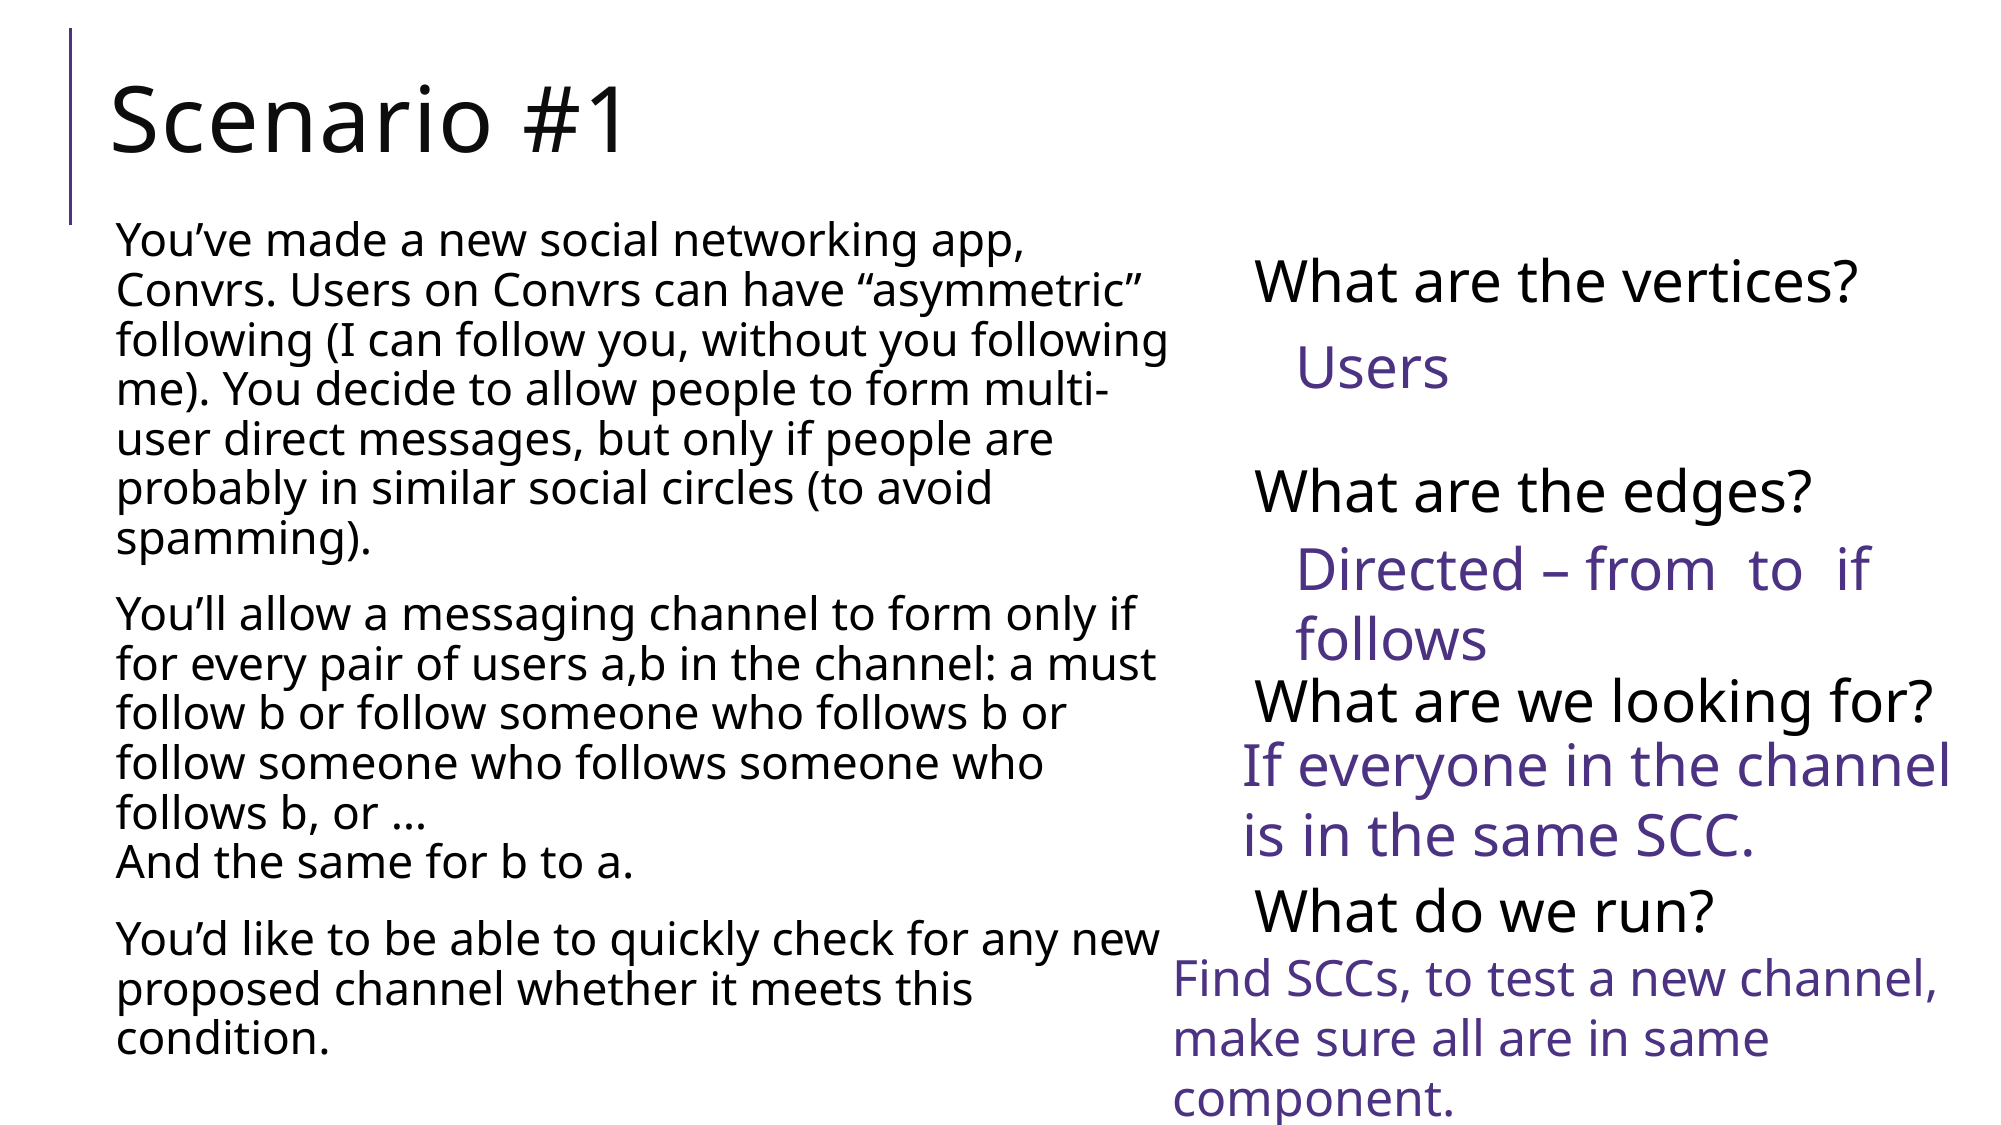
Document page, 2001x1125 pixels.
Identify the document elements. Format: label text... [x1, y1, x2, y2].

text_box Users [1280, 322, 1661, 408]
text_box Find SCCs, to test a new channel, make sure all are in same component. [1157, 938, 2000, 1125]
text_box If everyone in the channel is in the same SCC. [1228, 720, 2000, 876]
title Scenario #1 [94, 43, 1930, 210]
text_box What are the vertices? What are the edges? What are we looking for? What do we run? [1239, 876, 1966, 938]
text_box What are the vertices? What are the edges? What are we looking for? What do we run? [1239, 236, 1966, 720]
list You’ve made a new social networking app, Convrs. Users on Convrs can have “asymmetric” following (I can follow you, without you following me). You decide to allow people to form multi-user direct messages, but only if people are probably in similar social circles (to avoid spamming). You’ll allow a messaging channel to form only if for every pair of users a,b in the channel: a must follow b or follow someone who follows b or follow someone who follows someone who follows b, or … And the same for b to a. You’d like to be able to quickly check for any new proposed channel whether it meets this condition. [94, 209, 1186, 1076]
